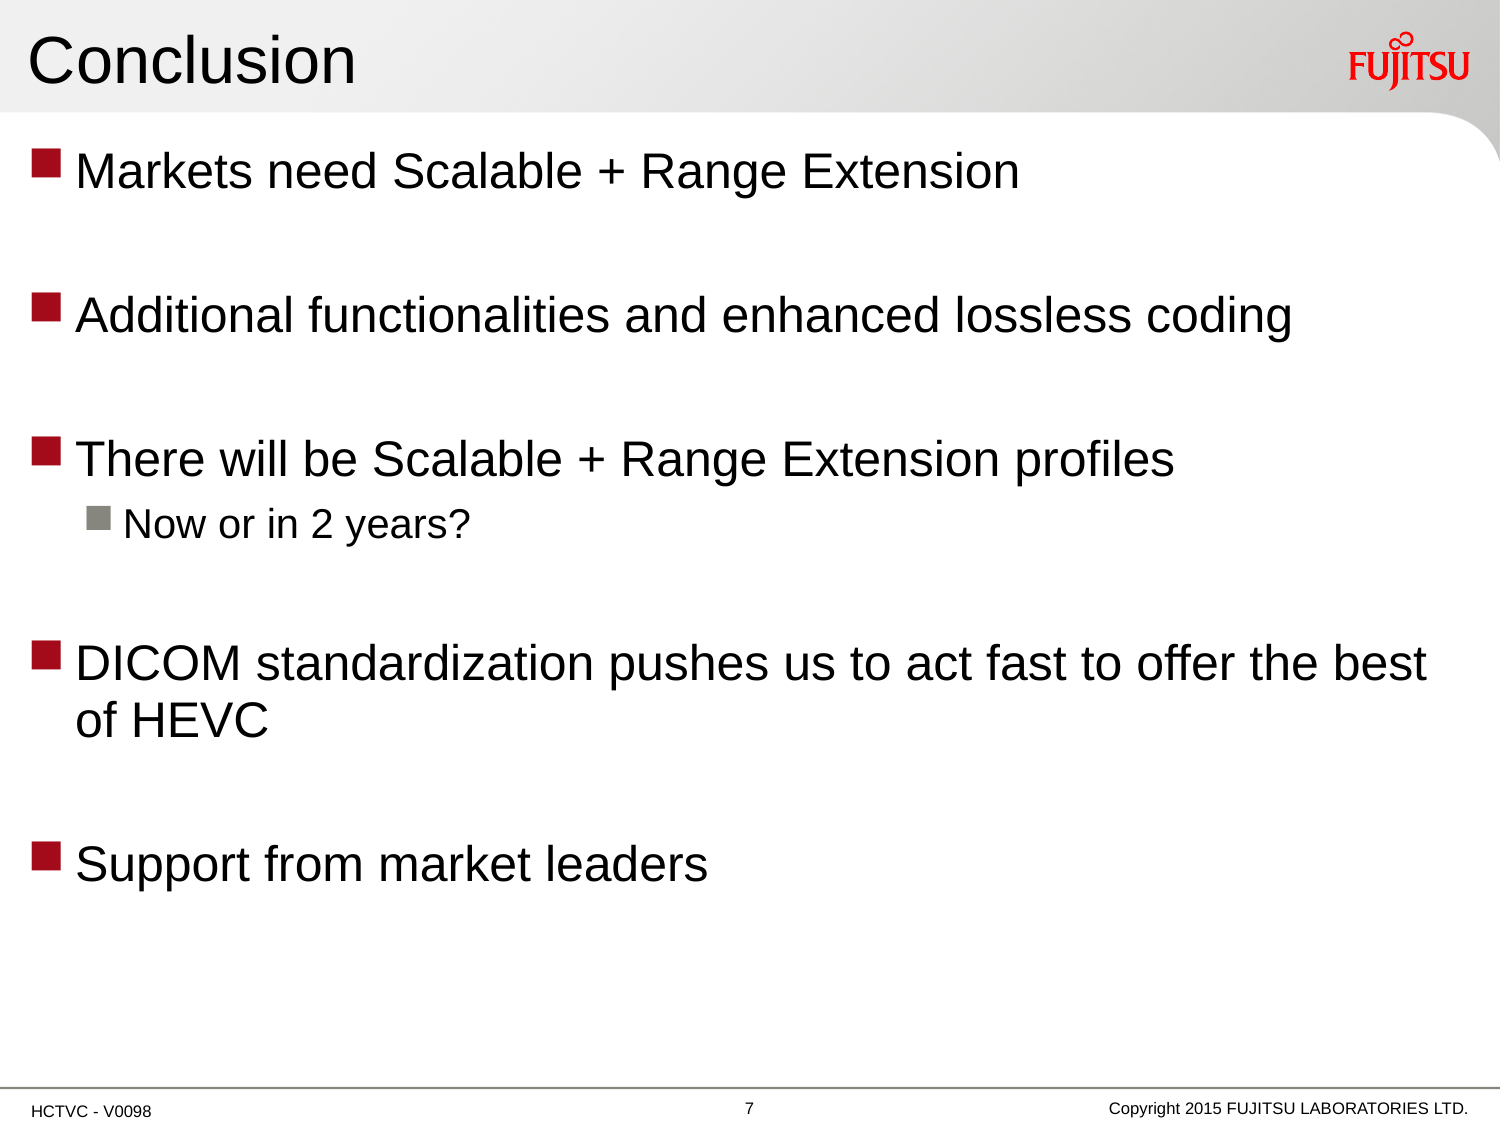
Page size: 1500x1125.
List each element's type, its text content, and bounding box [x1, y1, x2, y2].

picture [0, 0, 1500, 176]
footer Copyright 2015 FUJITSU LABORATORIES LTD. [809, 1091, 1470, 1125]
list Markets need Scalable + Range Extension Additional functionalities and enhanced lossless coding There will be Scalable + Range Extension profiles Now or in 2 years? DICOM standardization pushes us to act fast to offer the best of HEVC Support from market leaders [27, 142, 1469, 1061]
slide_number 6 [705, 1091, 794, 1125]
title Conclusion [27, 0, 1317, 114]
